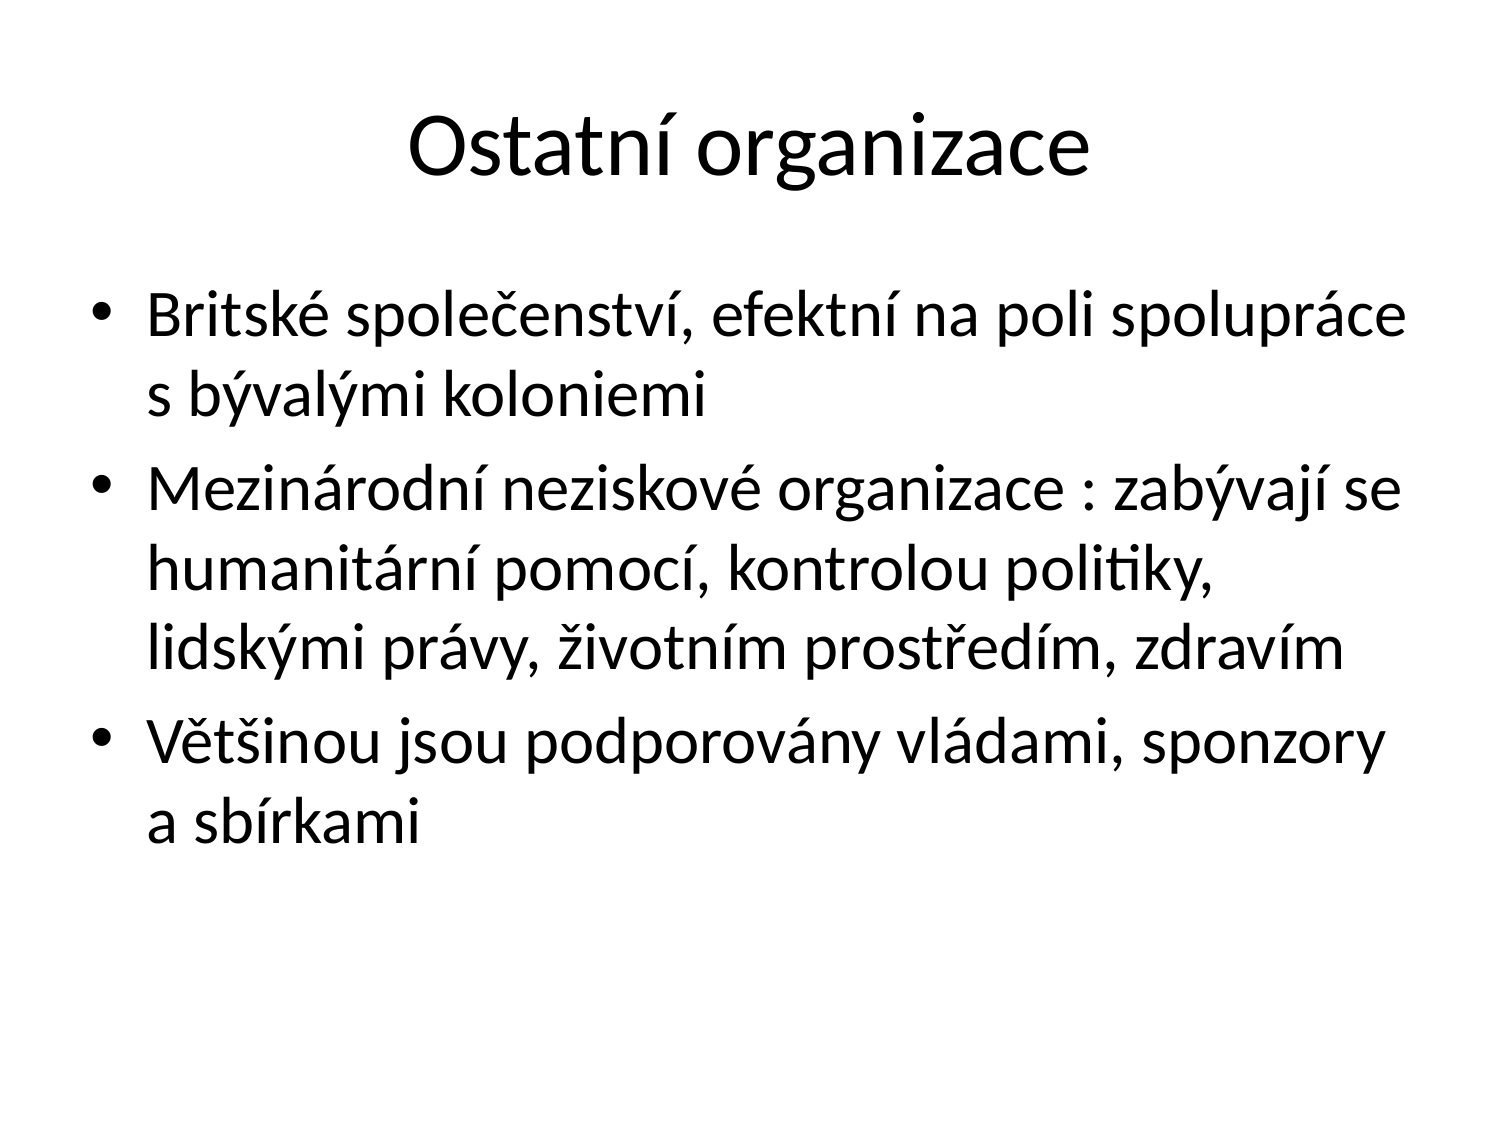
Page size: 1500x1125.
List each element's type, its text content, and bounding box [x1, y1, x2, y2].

list Britské společenství, efektní na poli spolupráce s bývalými koloniemi Mezinárodní neziskové organizace : zabývají se humanitární pomocí, kontrolou politiky, lidskými právy, životním prostředím, zdravím Většinou jsou podporovány vládami, sponzory a sbírkami [75, 262, 1425, 1005]
title Ostatní organizace [75, 45, 1425, 233]
